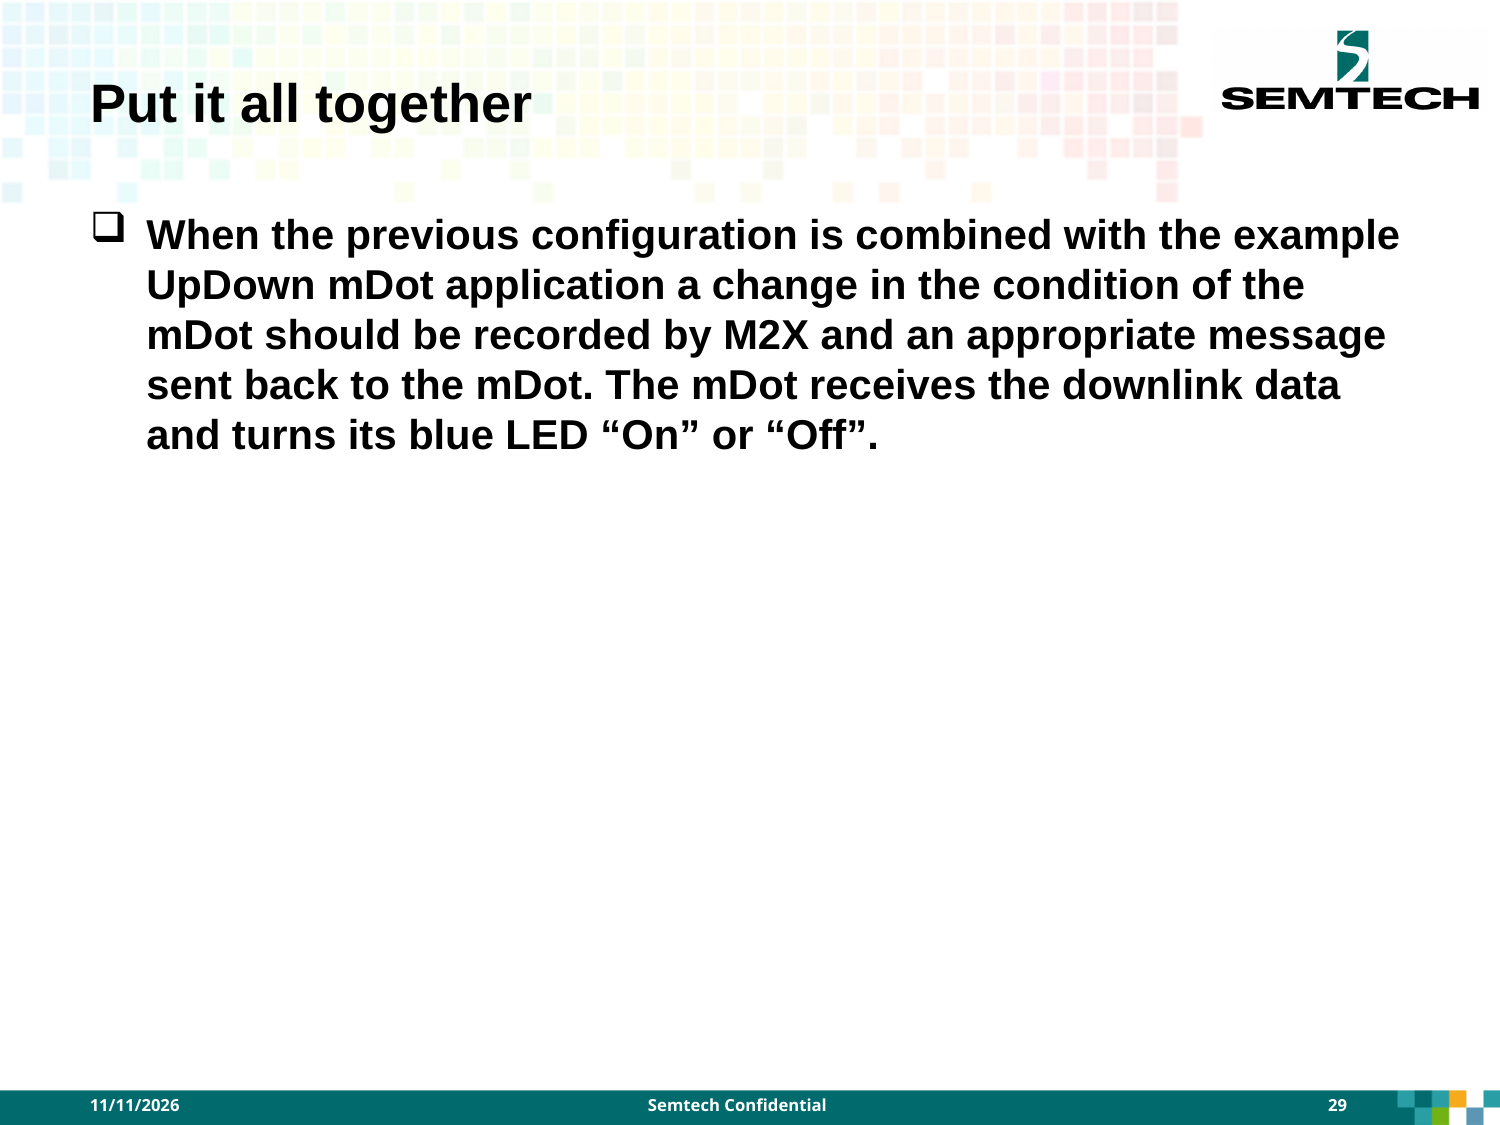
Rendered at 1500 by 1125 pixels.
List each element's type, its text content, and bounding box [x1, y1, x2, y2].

title Put it all together [75, 45, 1200, 163]
list When the previous configuration is combined with the example UpDown mDot application a change in the condition of the mDot should be recorded by M2X and an appropriate message sent back to the mDot. The mDot receives the downlink data and turns its blue LED “On” or “Off”. [75, 200, 1425, 943]
picture [0, 0, 1500, 1125]
